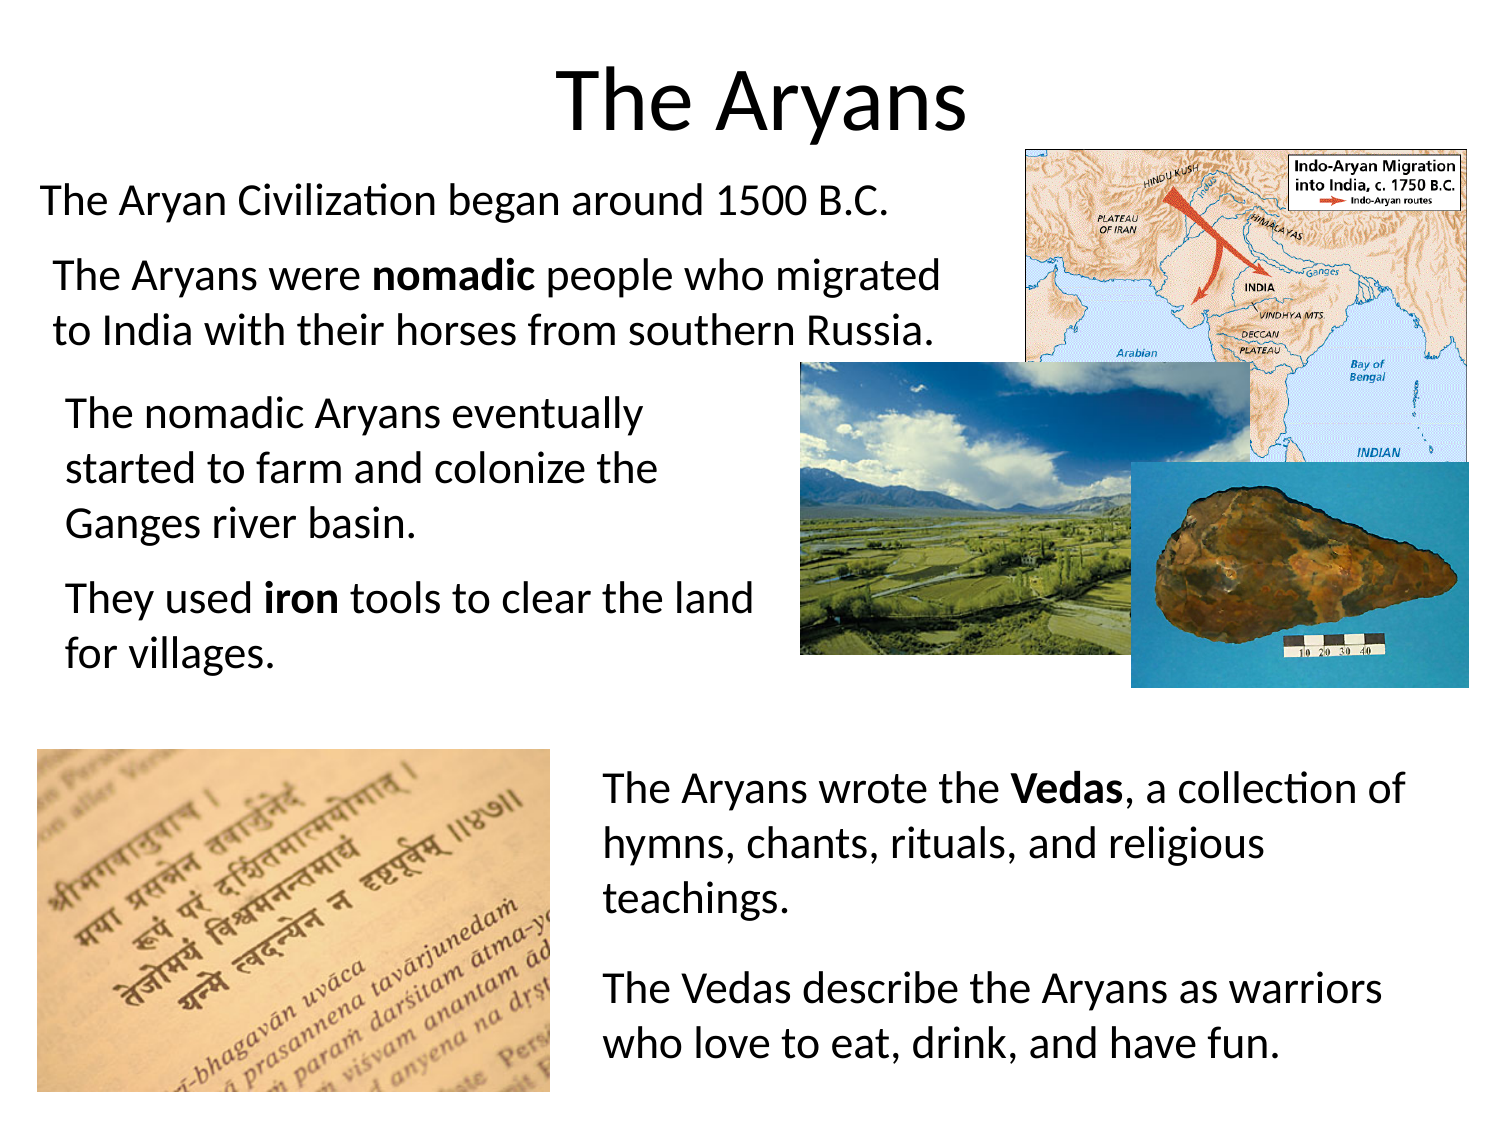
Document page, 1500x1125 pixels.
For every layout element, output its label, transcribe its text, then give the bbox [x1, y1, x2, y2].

text_box The Vedas describe the Aryans as warriors who love to eat, drink, and have fun. [587, 949, 1450, 1075]
text_box The Aryans wrote the Vedas, a collection of hymns, chants, rituals, and religious teachings. [587, 750, 1450, 949]
picture [37, 749, 551, 1092]
title The Aryans [87, 0, 1438, 162]
text_box The Aryans were nomadic people who migrated to India with their horses from southern Russia. [37, 237, 963, 363]
picture [799, 149, 1469, 688]
text_box The Aryan Civilization began around 1500 B.C. [24, 162, 1019, 233]
text_box The nomadic Aryans eventually started to farm and colonize the Ganges river basin. They used iron tools to clear the land for villages. [49, 375, 800, 685]
